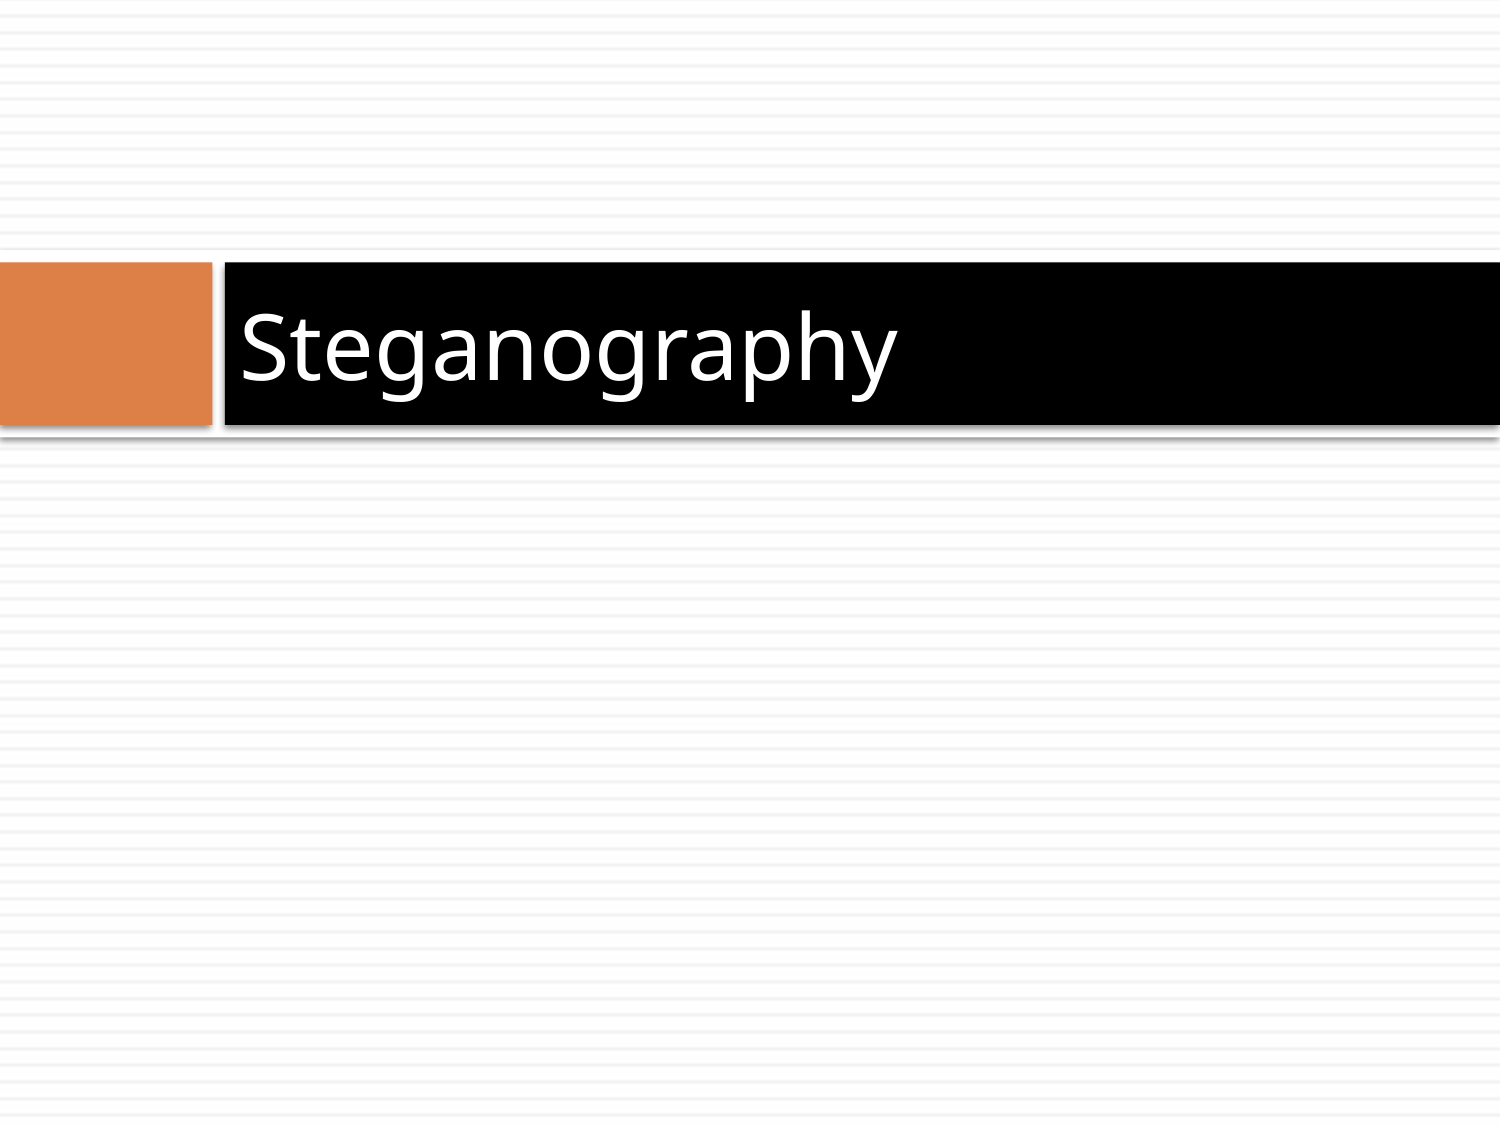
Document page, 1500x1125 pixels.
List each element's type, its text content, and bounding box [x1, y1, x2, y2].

title Steganography [225, 262, 1475, 425]
